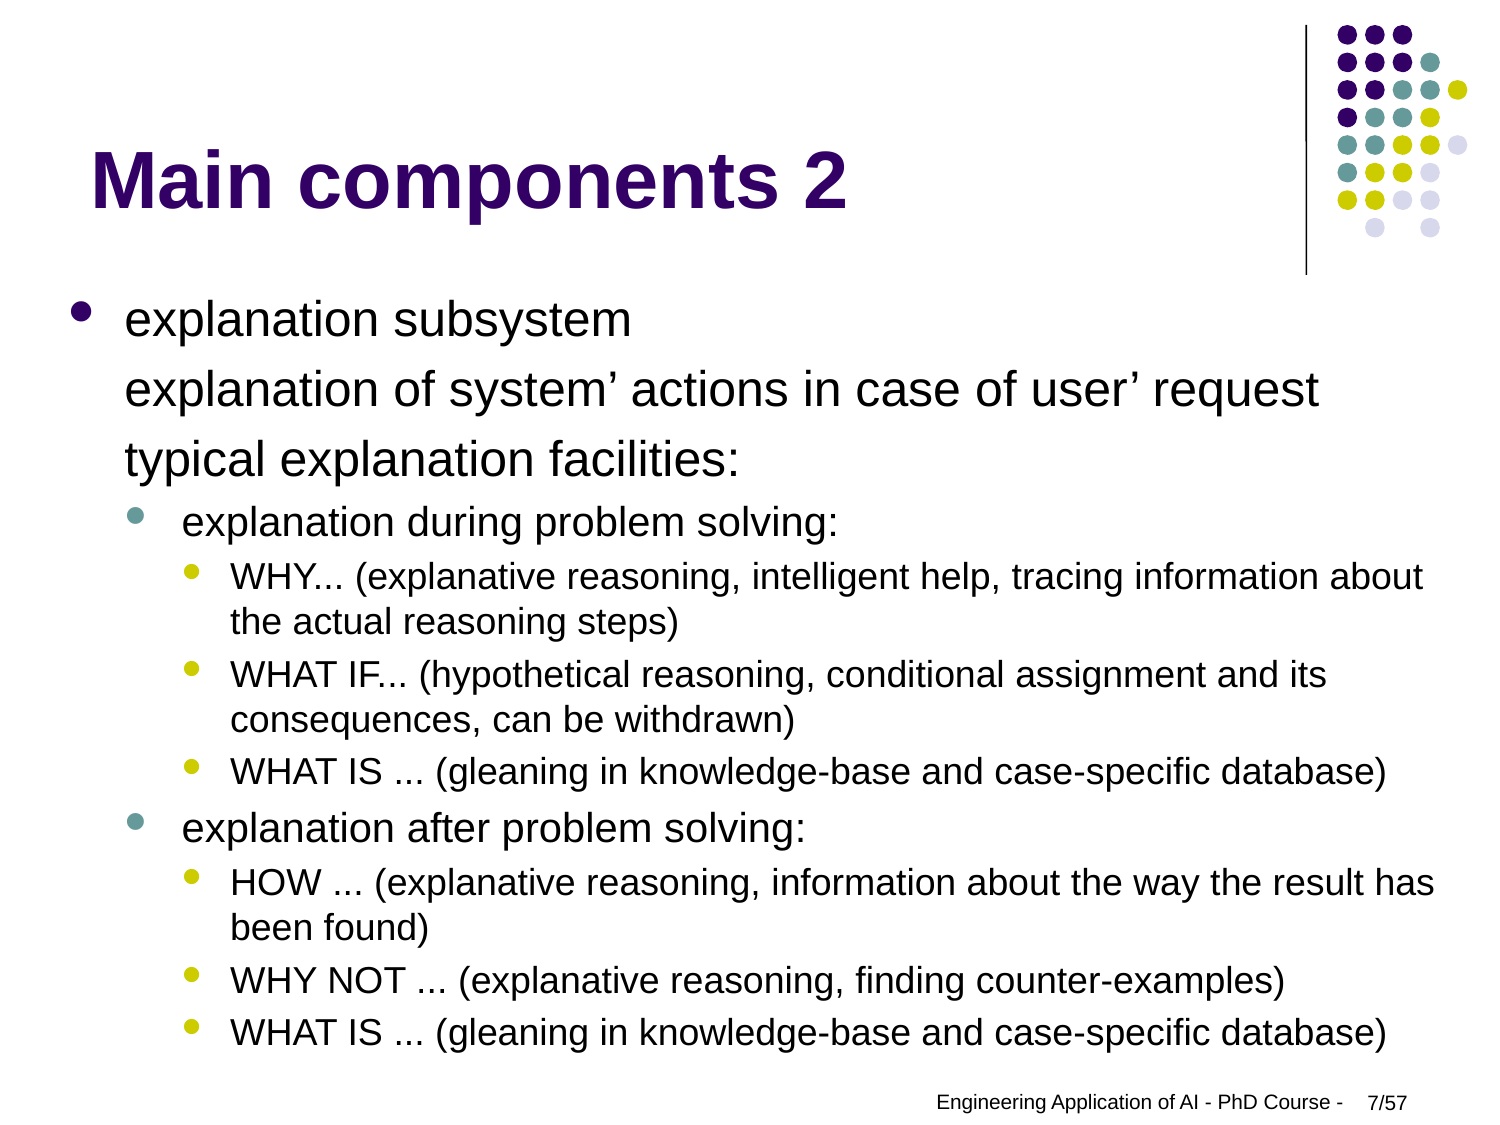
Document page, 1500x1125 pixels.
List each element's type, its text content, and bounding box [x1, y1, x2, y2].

footer Engineering Application of AI - PhD Course - [855, 1080, 1365, 1125]
slide_number 7/57 [1352, 1082, 1448, 1125]
title Main components 2 [74, 19, 1313, 233]
list explanation subsystem explanation of system’ actions in case of user’ request typical explanation facilities: explanation during problem solving: WHY... (explanative reasoning, intelligent help, tracing information about the actual reasoning steps) WHAT IF... (hypothetical reasoning, conditional assignment and its consequences, can be withdrawn) WHAT IS ... (gleaning in knowledge-base and case-specific database) explanation after problem solving: HOW ... (explanative reasoning, information about the way the result has been found) WHY NOT ... (explanative reasoning, finding counter-examples) WHAT IS ... (gleaning in knowledge-base and case-specific database) [52, 278, 1500, 1003]
